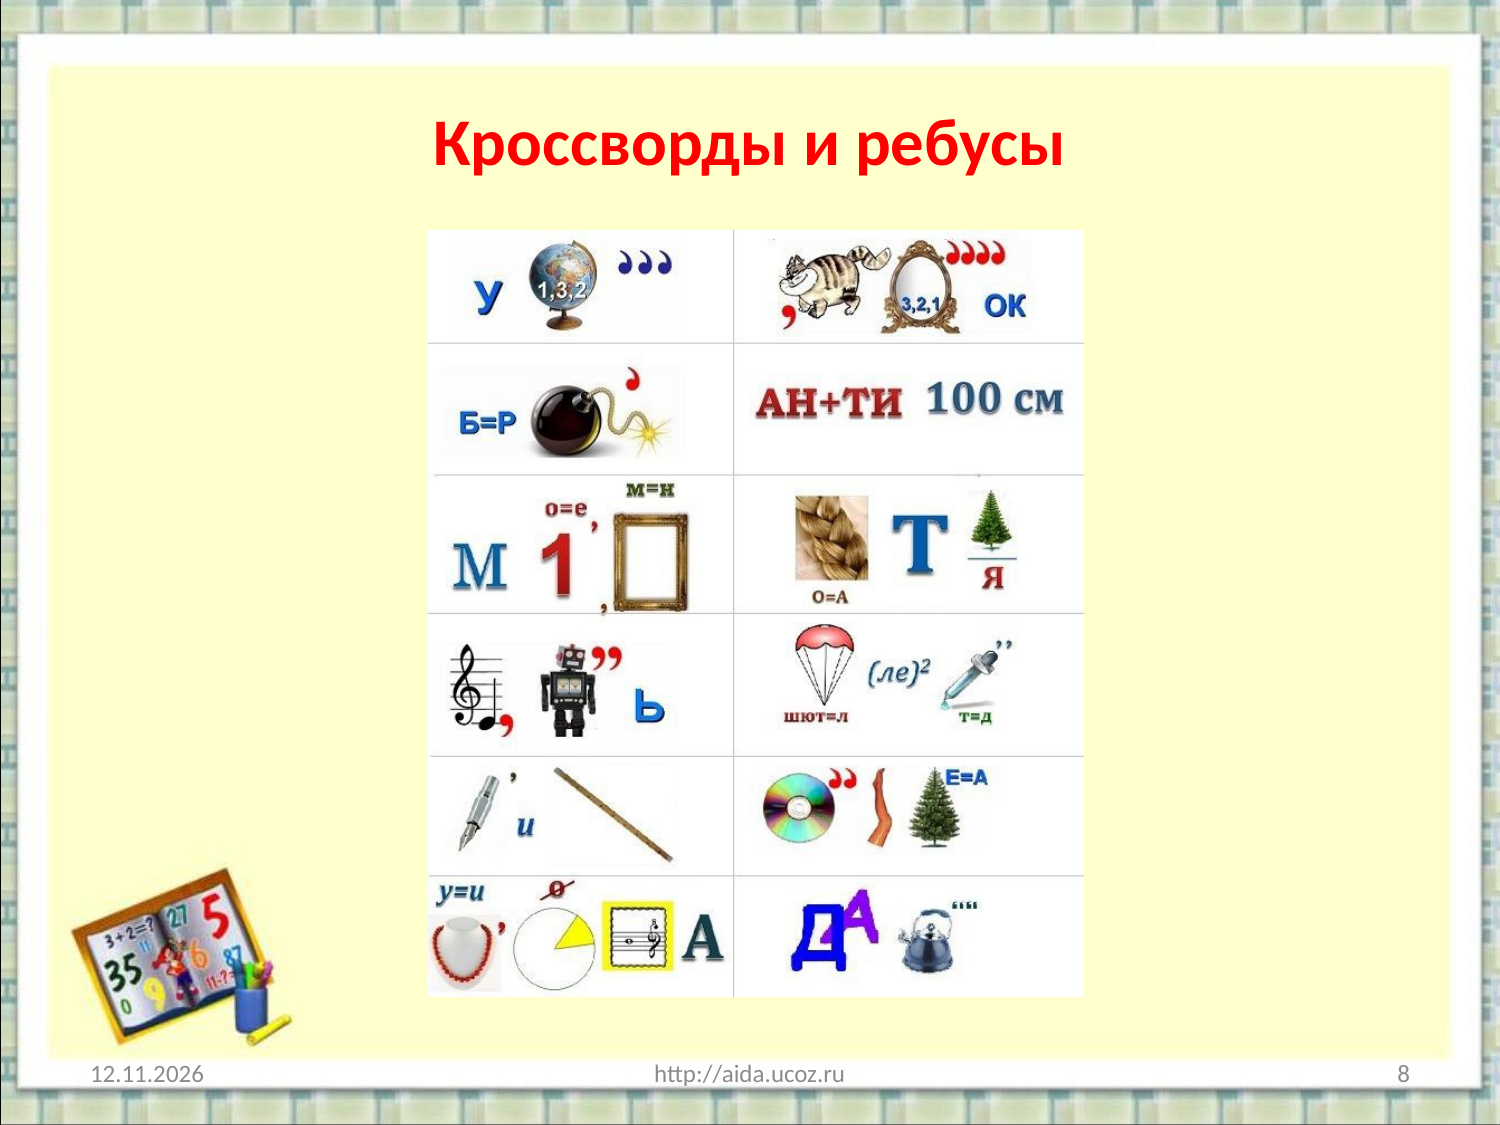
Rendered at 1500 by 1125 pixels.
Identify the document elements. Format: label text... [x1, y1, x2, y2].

footer http://aida.ucoz.ru [512, 1042, 988, 1103]
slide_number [75, 1042, 425, 1103]
picture [0, 0, 1500, 1125]
slide_number 8 [1074, 1042, 1425, 1103]
title Кроссворды и ребусы [74, 44, 1426, 233]
